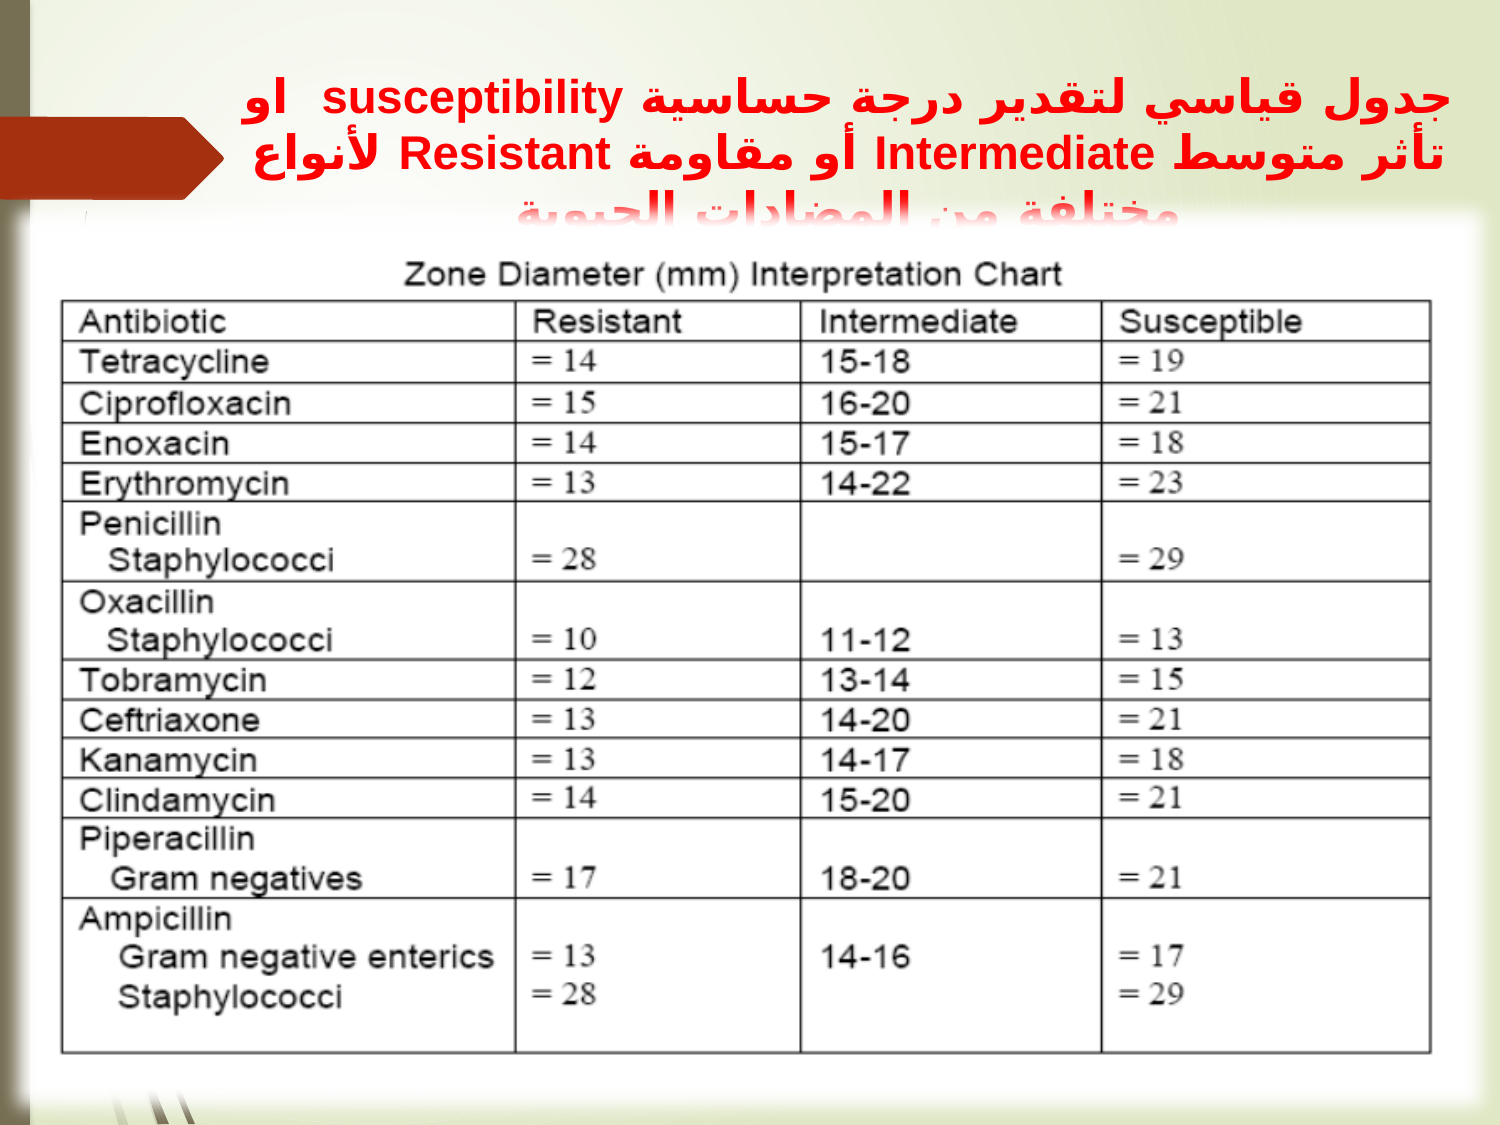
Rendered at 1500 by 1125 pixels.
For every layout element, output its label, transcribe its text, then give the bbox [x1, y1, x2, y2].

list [0, 192, 1500, 1125]
title جدول قياسي لتقدير درجة حساسية susceptibility او تأثر متوسط Intermediate أو مقاومة Resistant لأنواع مختلفة من المضادات الحيوية [218, 58, 1480, 192]
